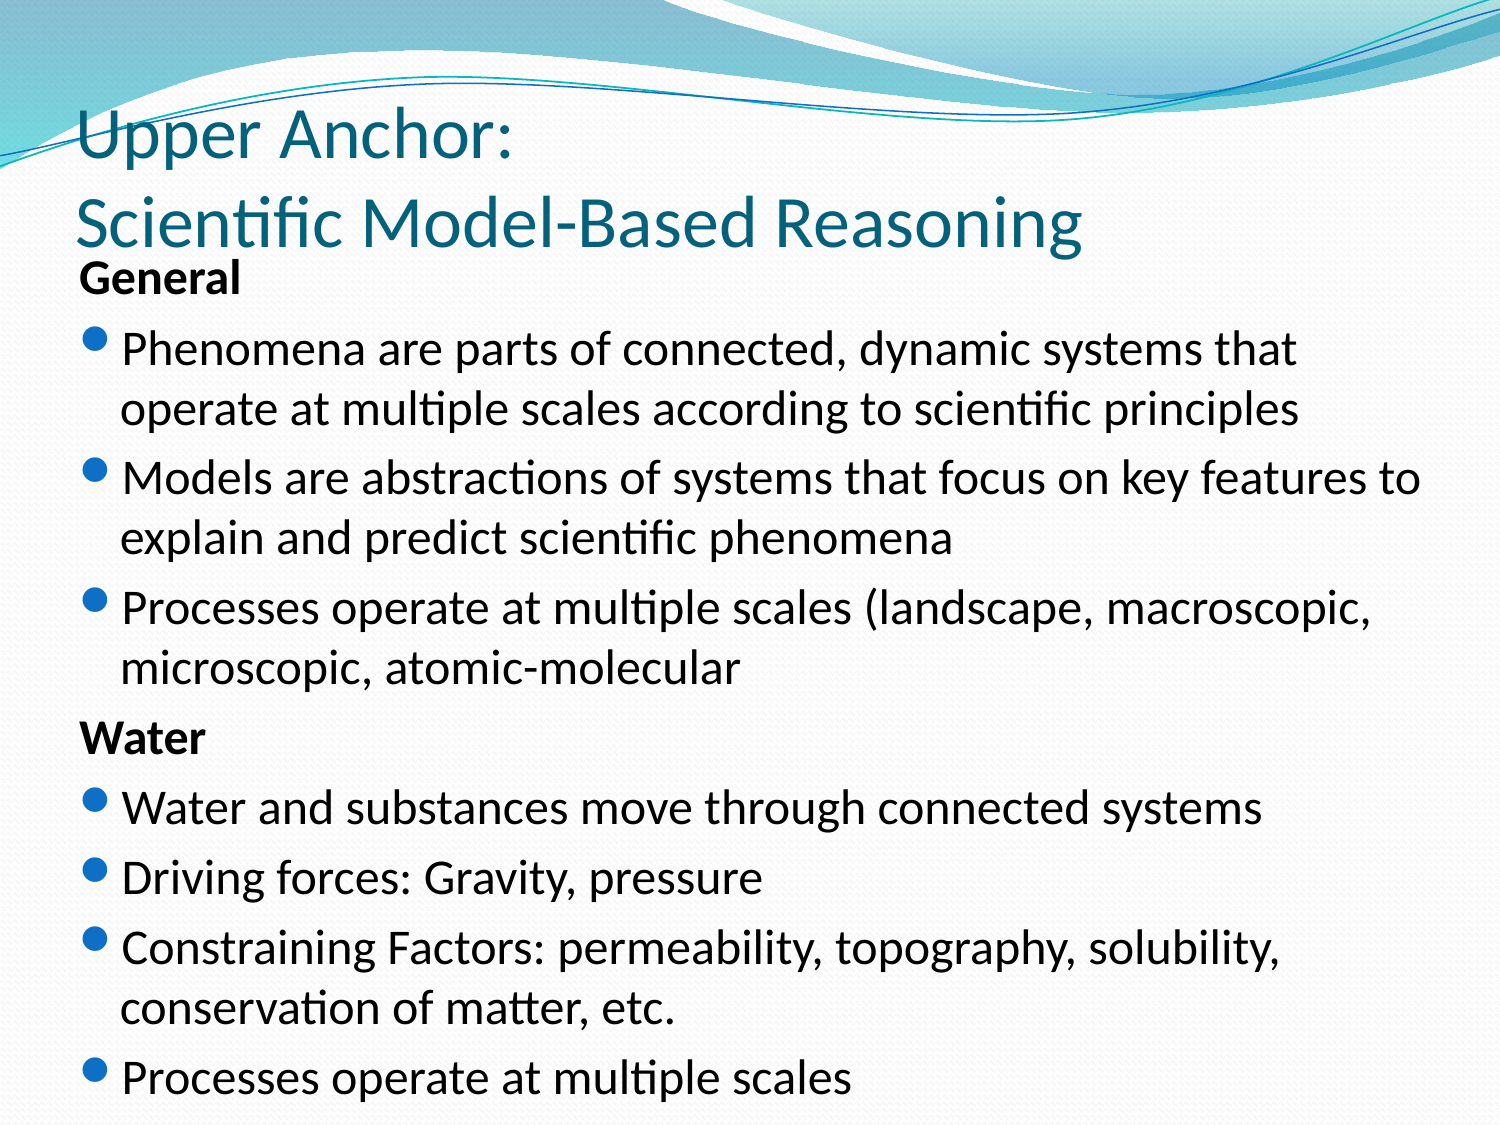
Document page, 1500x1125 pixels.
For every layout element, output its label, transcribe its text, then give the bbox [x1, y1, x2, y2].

list General Phenomena are parts of connected, dynamic systems that operate at multiple scales according to scientific principles Models are abstractions of systems that focus on key features to explain and predict scientific phenomena Processes operate at multiple scales (landscape, macroscopic, microscopic, atomic-molecular Water Water and substances move through connected systems Driving forces: Gravity, pressure Constraining Factors: permeability, topography, solubility, conservation of matter, etc. Processes operate at multiple scales [0, 237, 1443, 1100]
title Upper Anchor: Scientific Model-Based Reasoning [75, 75, 1425, 237]
